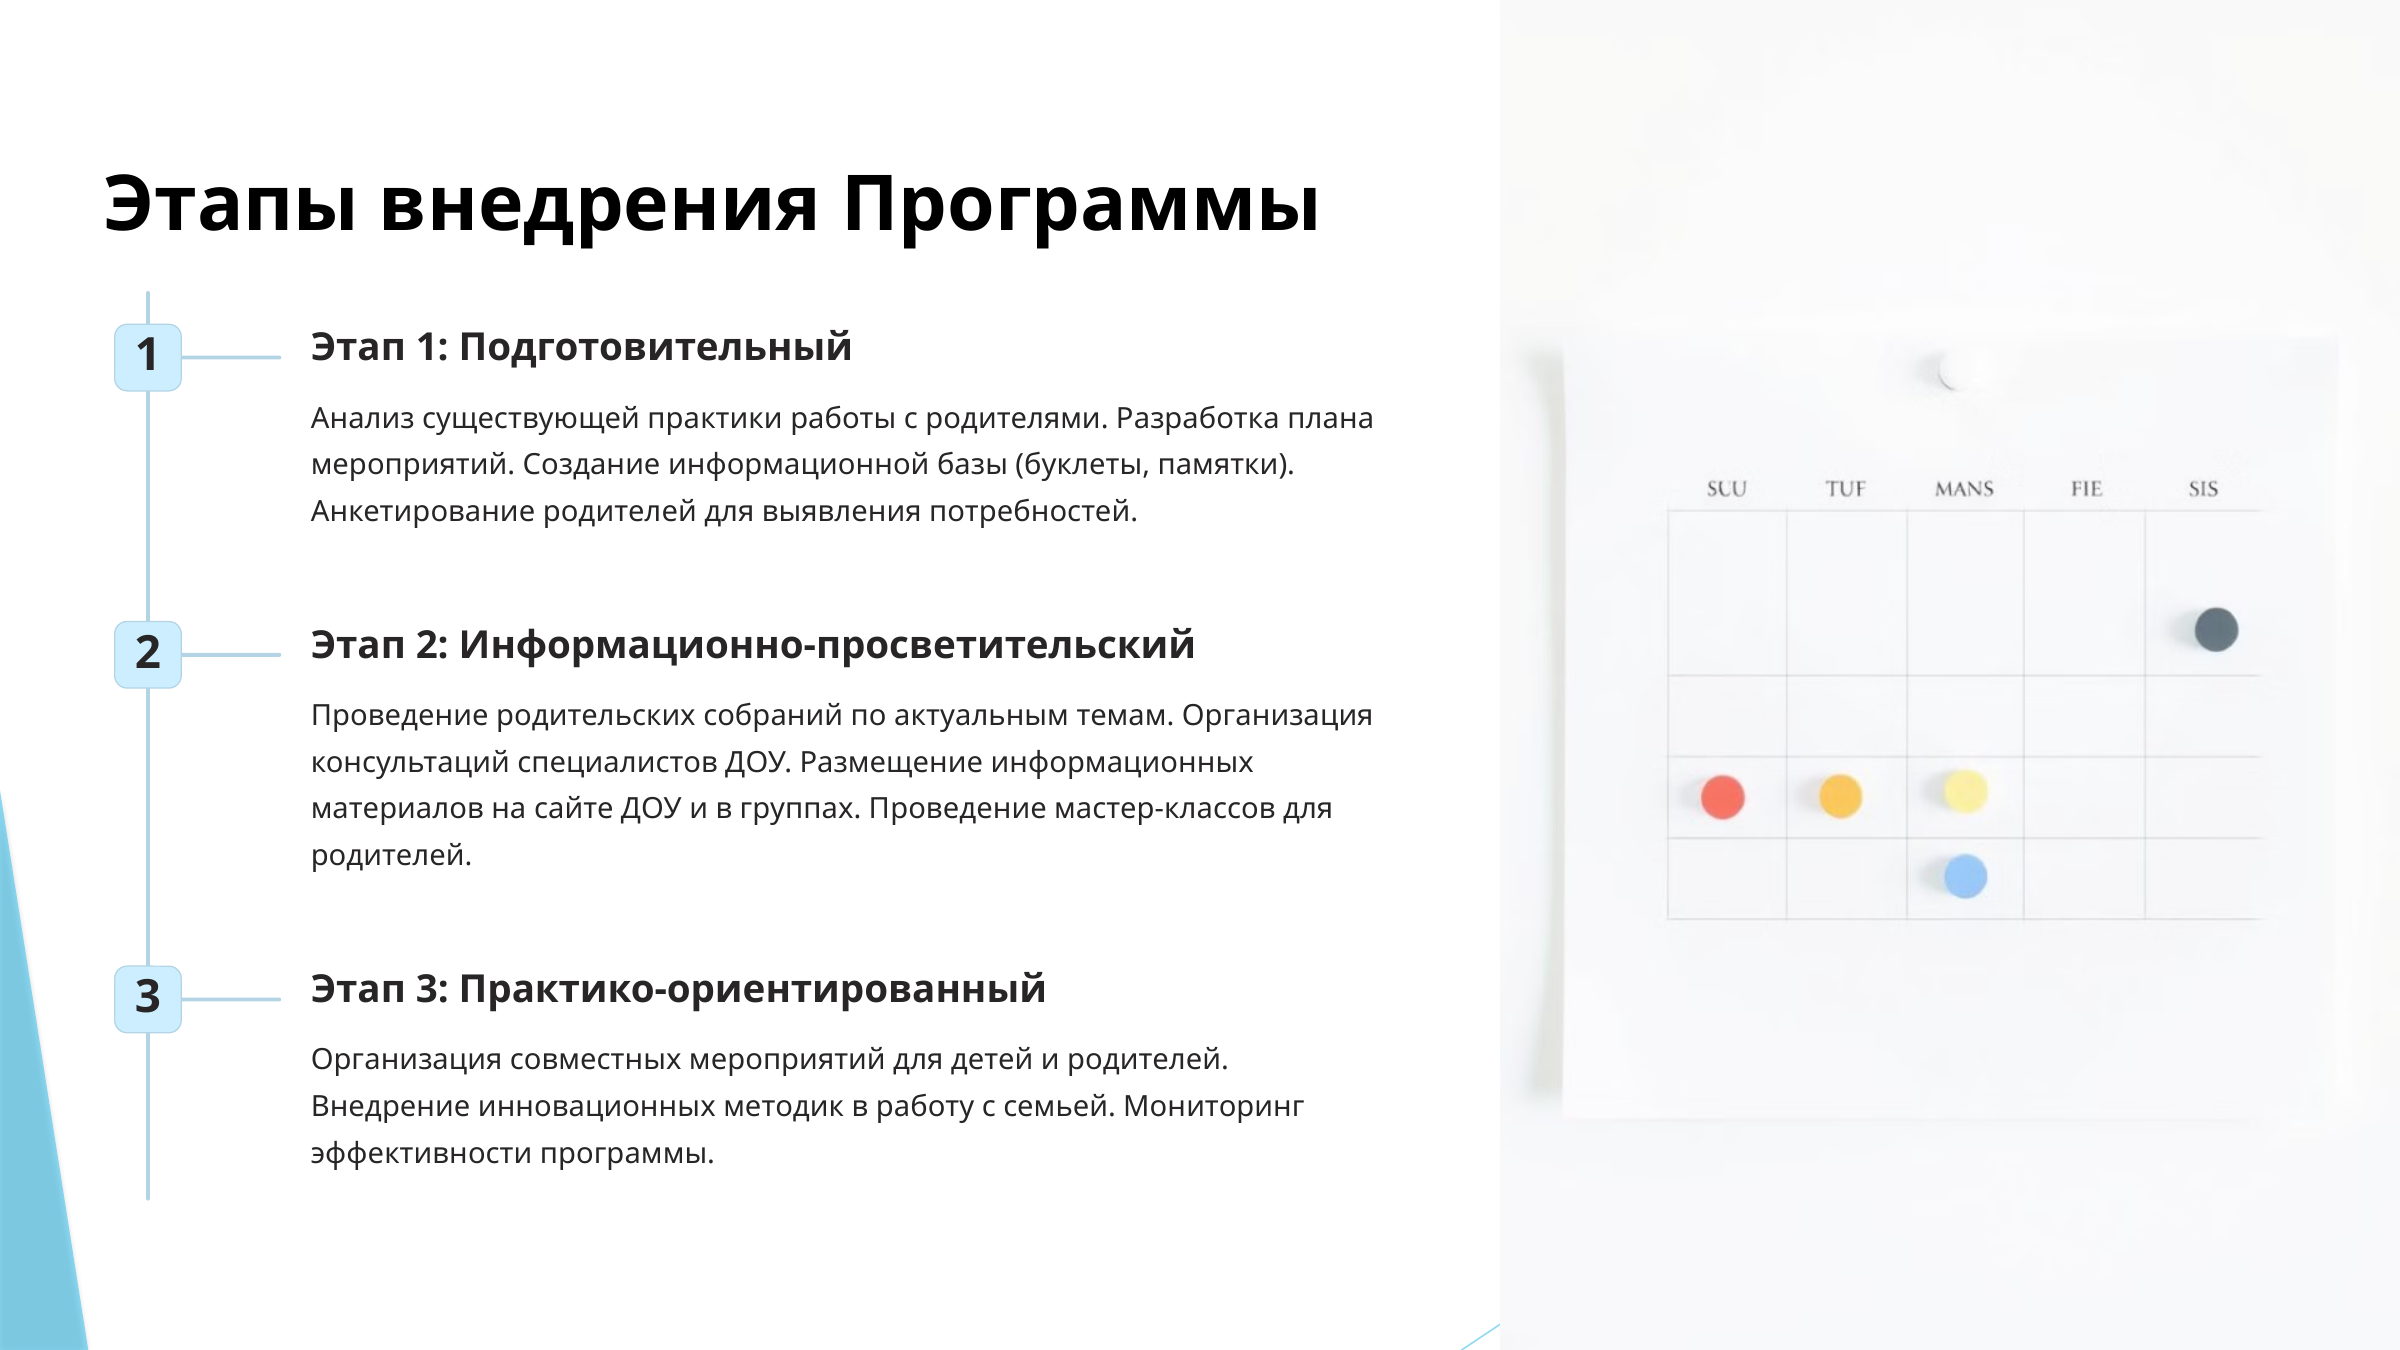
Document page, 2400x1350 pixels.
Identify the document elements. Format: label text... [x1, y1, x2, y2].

text_box [182, 652, 282, 657]
text_box 3 [134, 976, 162, 1023]
text_box [114, 966, 182, 1033]
text_box Проведение родительских собраний по актуальным темам. Организация консультаций специалистов ДОУ. Размещение информационных материалов на сайте ДОУ и в группах. Проведение мастер-классов для родителей. [310, 684, 1397, 874]
text_box 2 [134, 631, 162, 679]
text_box [146, 689, 150, 966]
text_box Этап 3: Практико-ориентированный [310, 962, 1051, 1012]
text_box Организация совместных мероприятий для детей и родителей. Внедрение инновационных методик в работу с семьей. Мониторинг эффективности программы. [310, 1028, 1397, 1171]
text_box [182, 997, 282, 1002]
text_box Анализ существующей практики работы с родителями. Разработка плана мероприятий. Создание информационной базы (буклеты, памятки). Анкетирование родителей для выявления потребностей. [310, 386, 1397, 529]
text_box 1 [138, 334, 158, 381]
text_box [182, 355, 282, 360]
text_box Этап 1: Подготовительный [310, 320, 849, 370]
text_box [146, 1033, 150, 1201]
text_box [146, 291, 150, 324]
text_box [146, 391, 150, 621]
text_box [114, 324, 182, 391]
picture [1499, 0, 2400, 1350]
text_box Этап 2: Информационно-просветительский [310, 617, 1201, 667]
text_box [114, 621, 182, 689]
text_box Этапы внедрения Программы [103, 149, 1328, 247]
